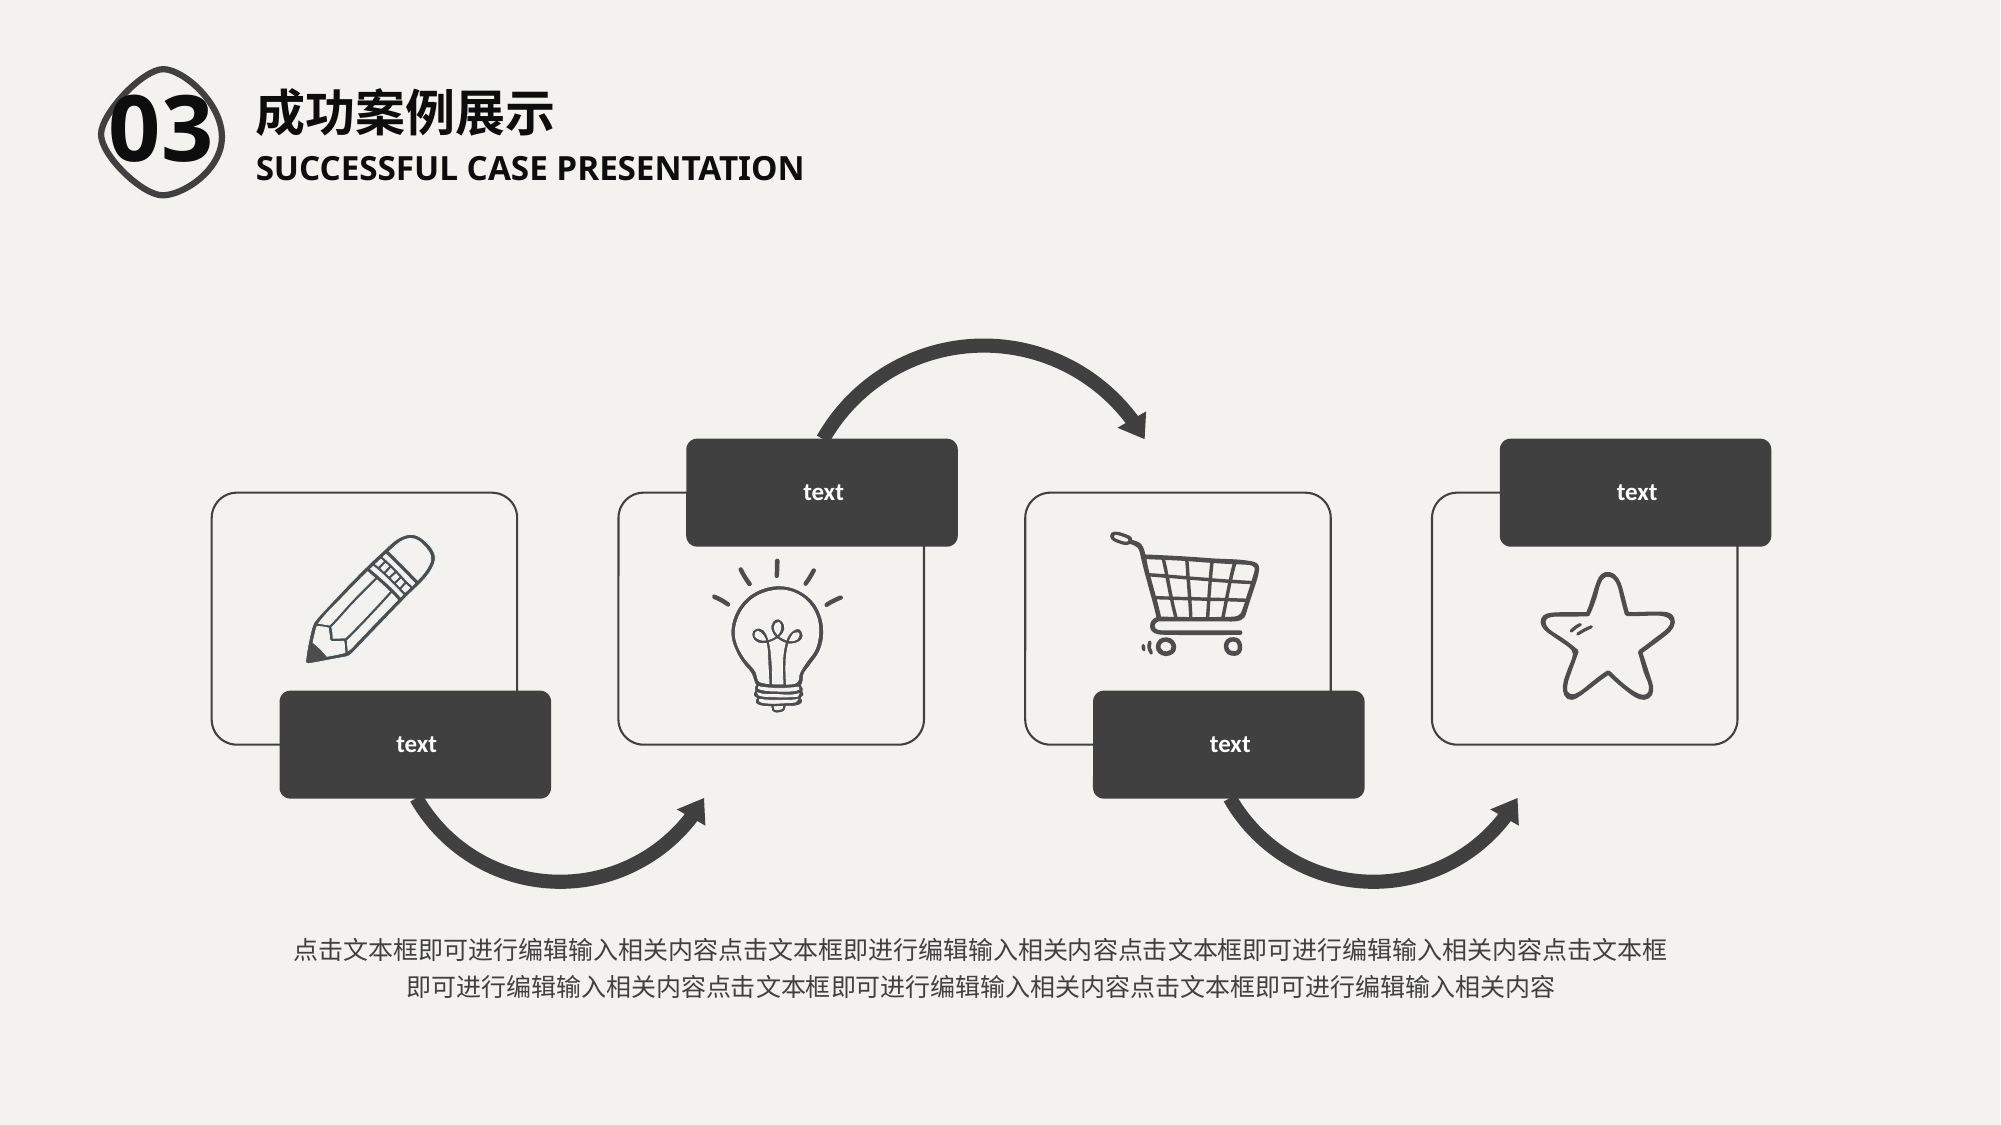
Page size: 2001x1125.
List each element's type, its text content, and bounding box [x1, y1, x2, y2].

picture [304, 533, 436, 665]
text_box 点击文本框即可进行编辑输入相关内容点击文本框即进行编辑输入相关内容点击文本框即可进行编辑输入相关内容点击文本框即可进行编辑输入相关内容点击文本框即可进行编辑输入相关内容点击文本框即可进行编辑输入相关内容 [267, 919, 1696, 1010]
text_box SUCCESSFUL CASE PRESENTATION [241, 139, 889, 195]
text_box 成功案例展示 [241, 29, 1055, 149]
picture [711, 558, 843, 714]
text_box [210, 320, 1773, 917]
picture [1540, 571, 1676, 701]
picture [1109, 531, 1260, 657]
text_box [141, 188, 189, 197]
text_box 03 [66, 62, 241, 188]
